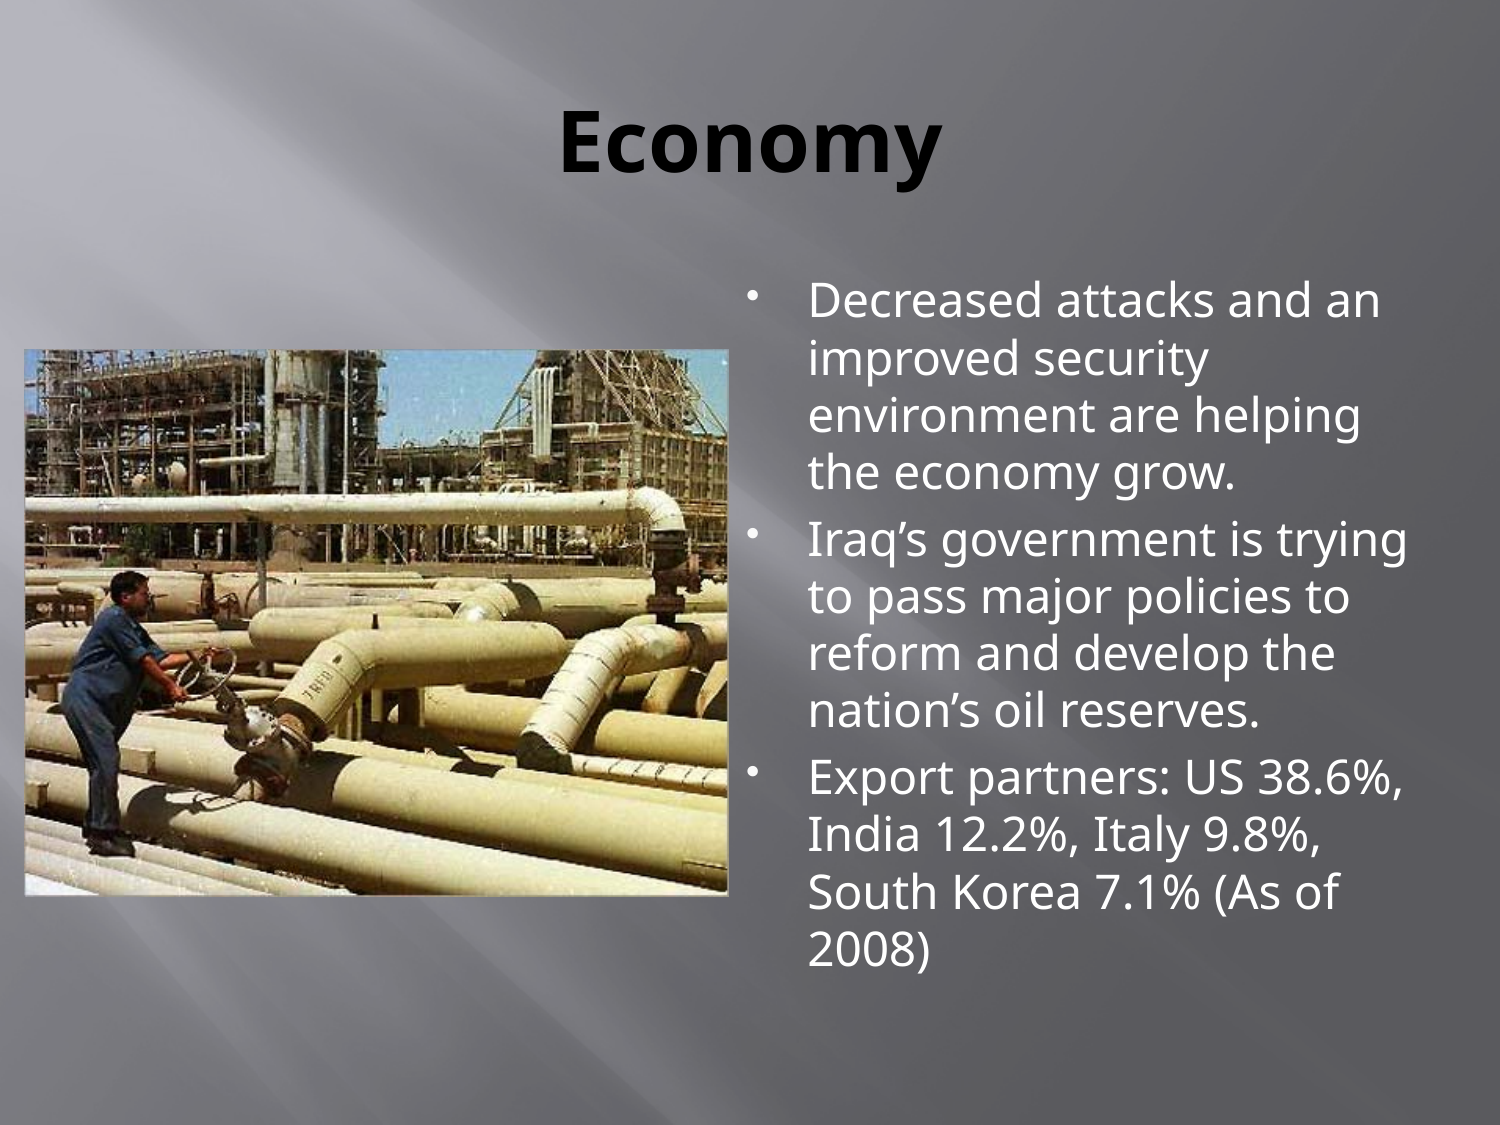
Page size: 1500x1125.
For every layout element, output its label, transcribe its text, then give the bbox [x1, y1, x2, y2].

list Decreased attacks and an improved security environment are helping the economy grow. Iraq’s government is trying to pass major policies to reform and develop the nation’s oil reserves. Export partners: US 38.6%, India 12.2%, Italy 9.8%, South Korea 7.1% (As of 2008) [712, 262, 1426, 1036]
title Economy [75, 45, 1425, 233]
picture [24, 349, 729, 898]
